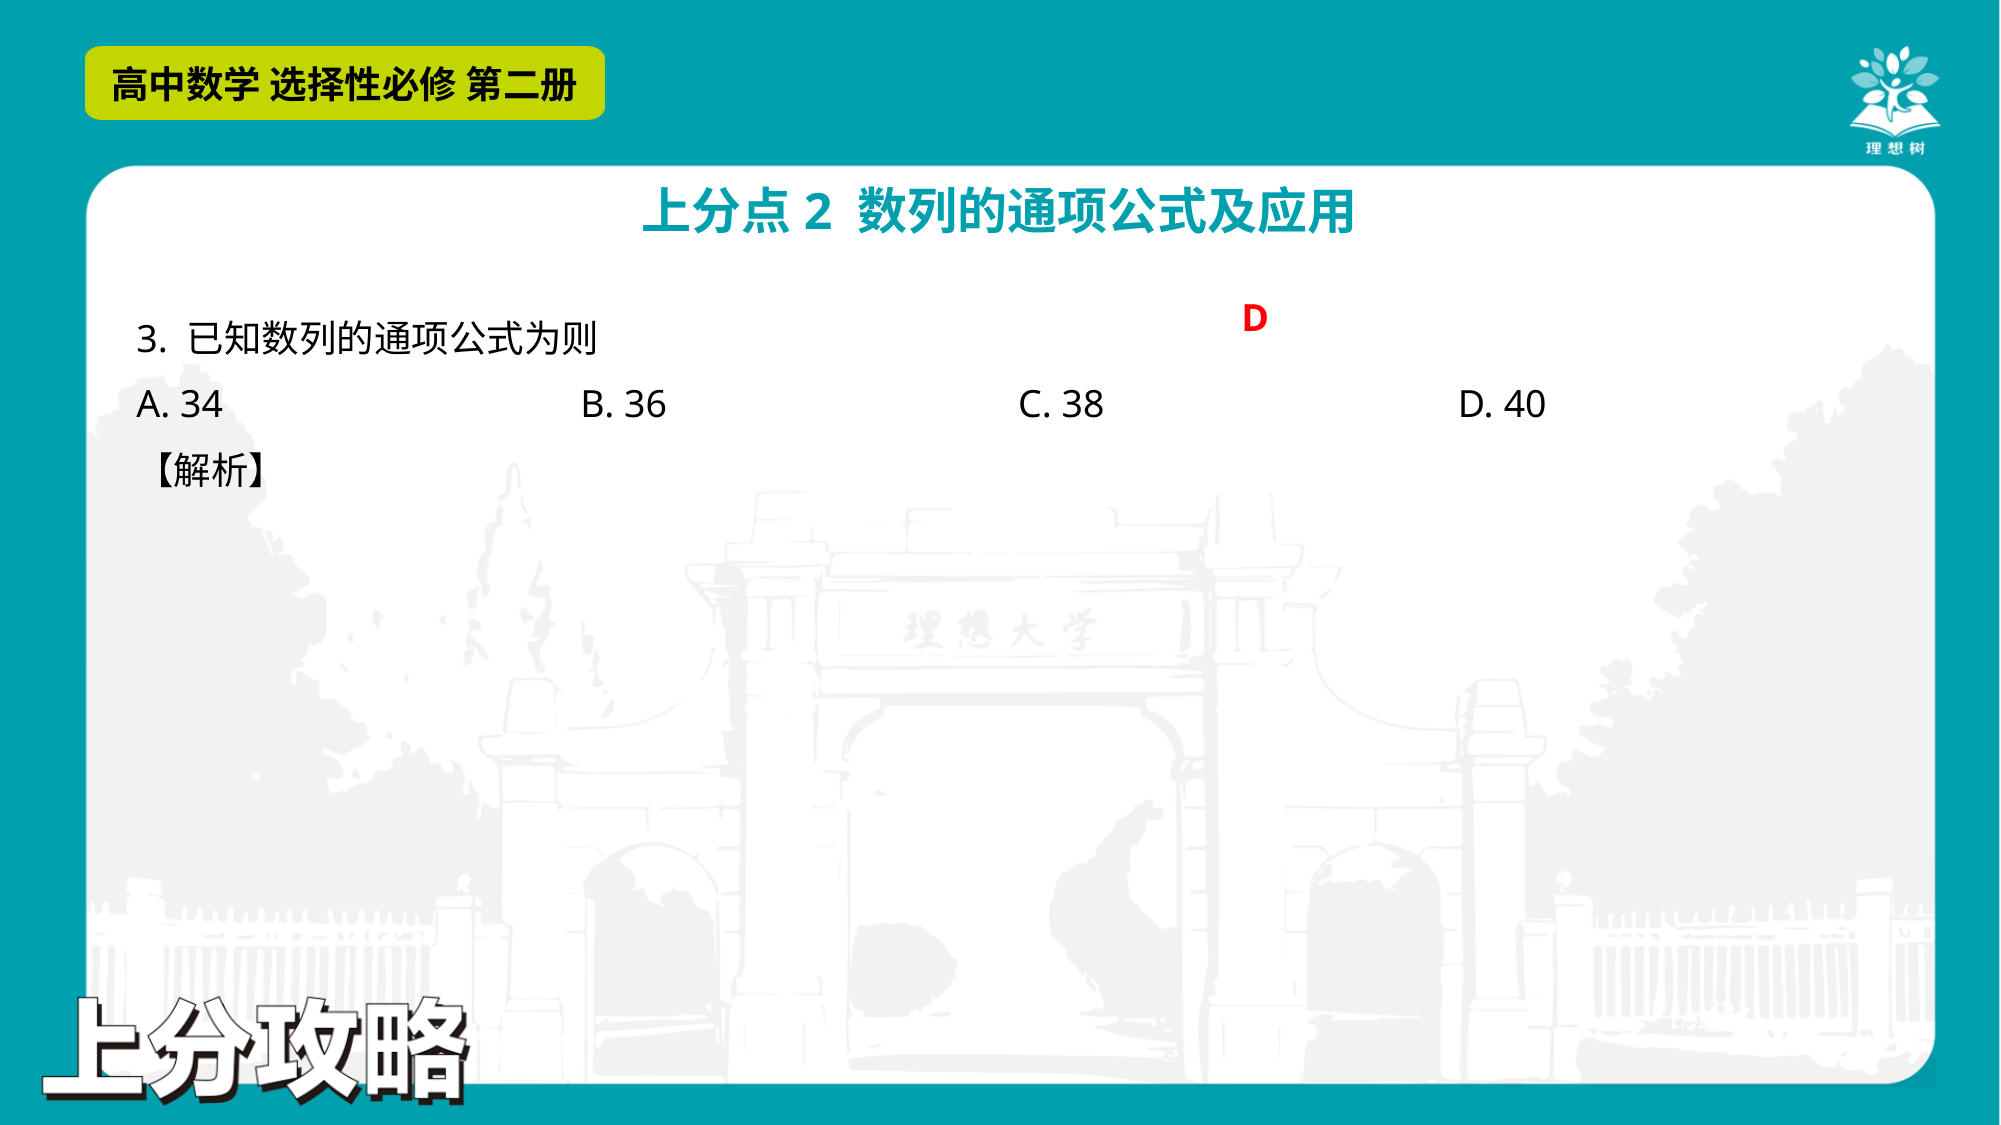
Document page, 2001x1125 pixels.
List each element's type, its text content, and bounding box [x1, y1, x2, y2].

text_box D [1227, 292, 1283, 337]
text_box A. 34 B. 36 C. 38 D. 40 [136, 358, 1865, 418]
picture [0, 0, 2000, 1125]
